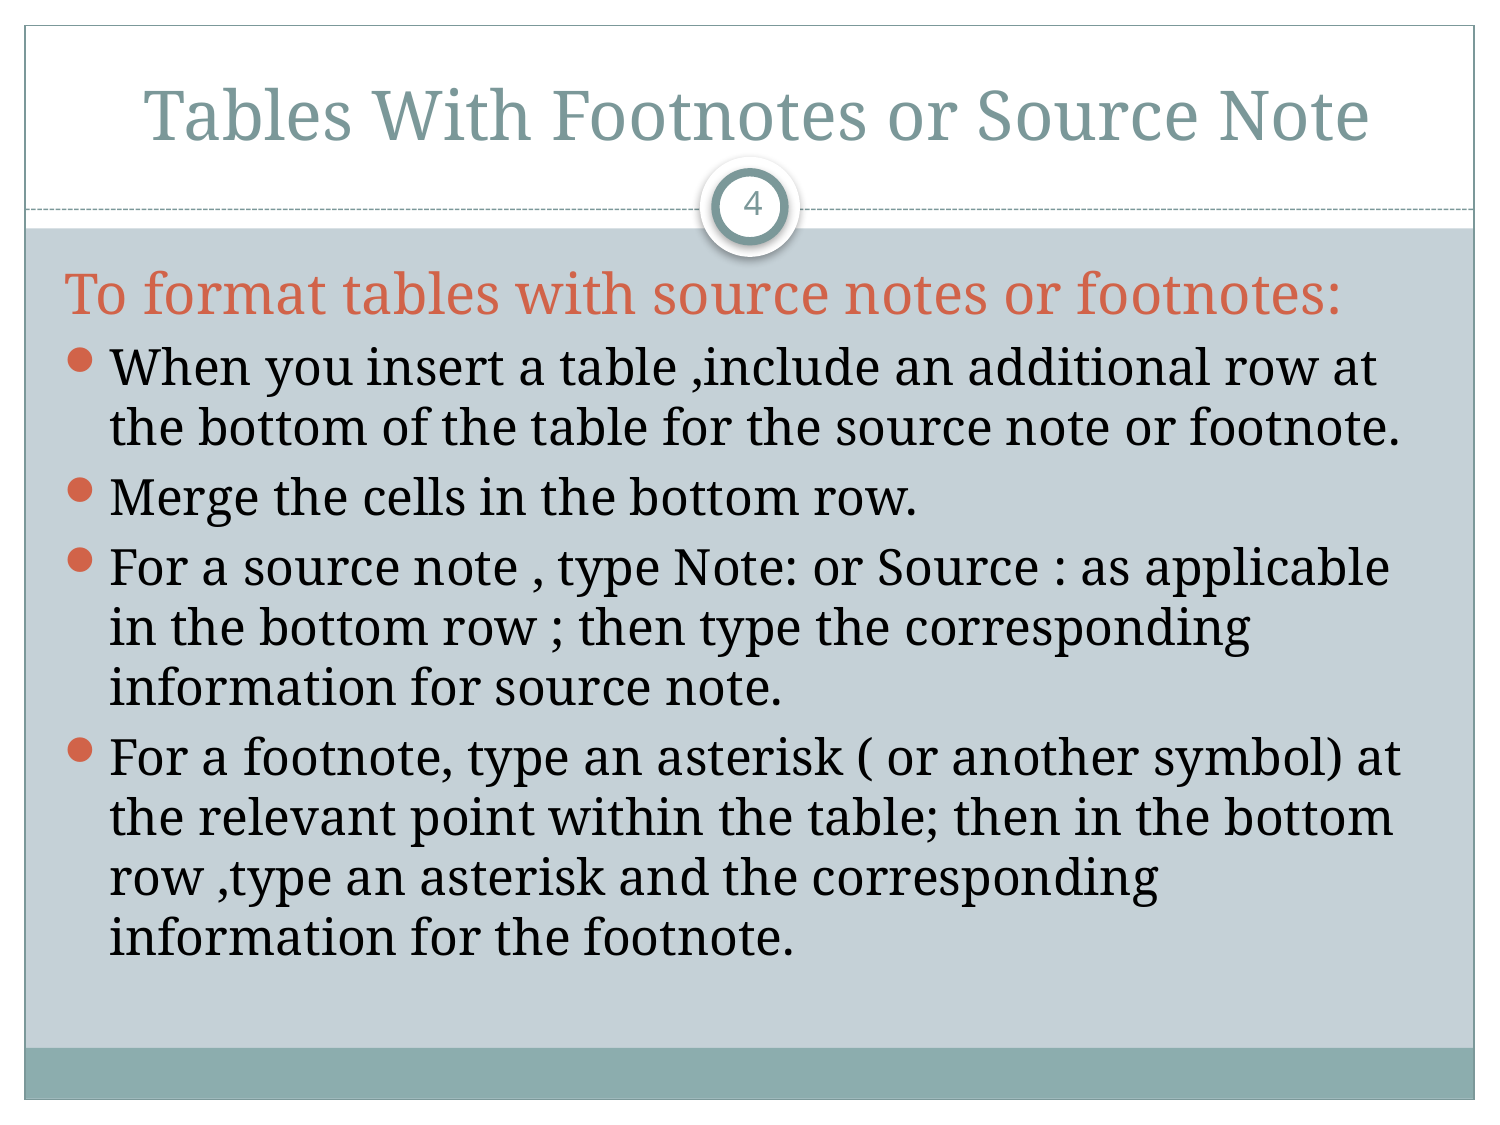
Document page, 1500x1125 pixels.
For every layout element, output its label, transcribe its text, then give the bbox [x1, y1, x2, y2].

list To format tables with source notes or footnotes: When you insert a table ,include an additional row at the bottom of the table for the source note or footnote. Merge the cells in the bottom row. For a source note , type Note: or Source : as applicable in the bottom row ; then type the corresponding information for source note. For a footnote, type an asterisk ( or another symbol) at the relevant point within the table; then in the bottom row ,type an asterisk and the corresponding information for the footnote. [49, 250, 1445, 1001]
title Tables With Footnotes or Source Note [49, 37, 1450, 162]
slide_number 4 [715, 168, 791, 241]
